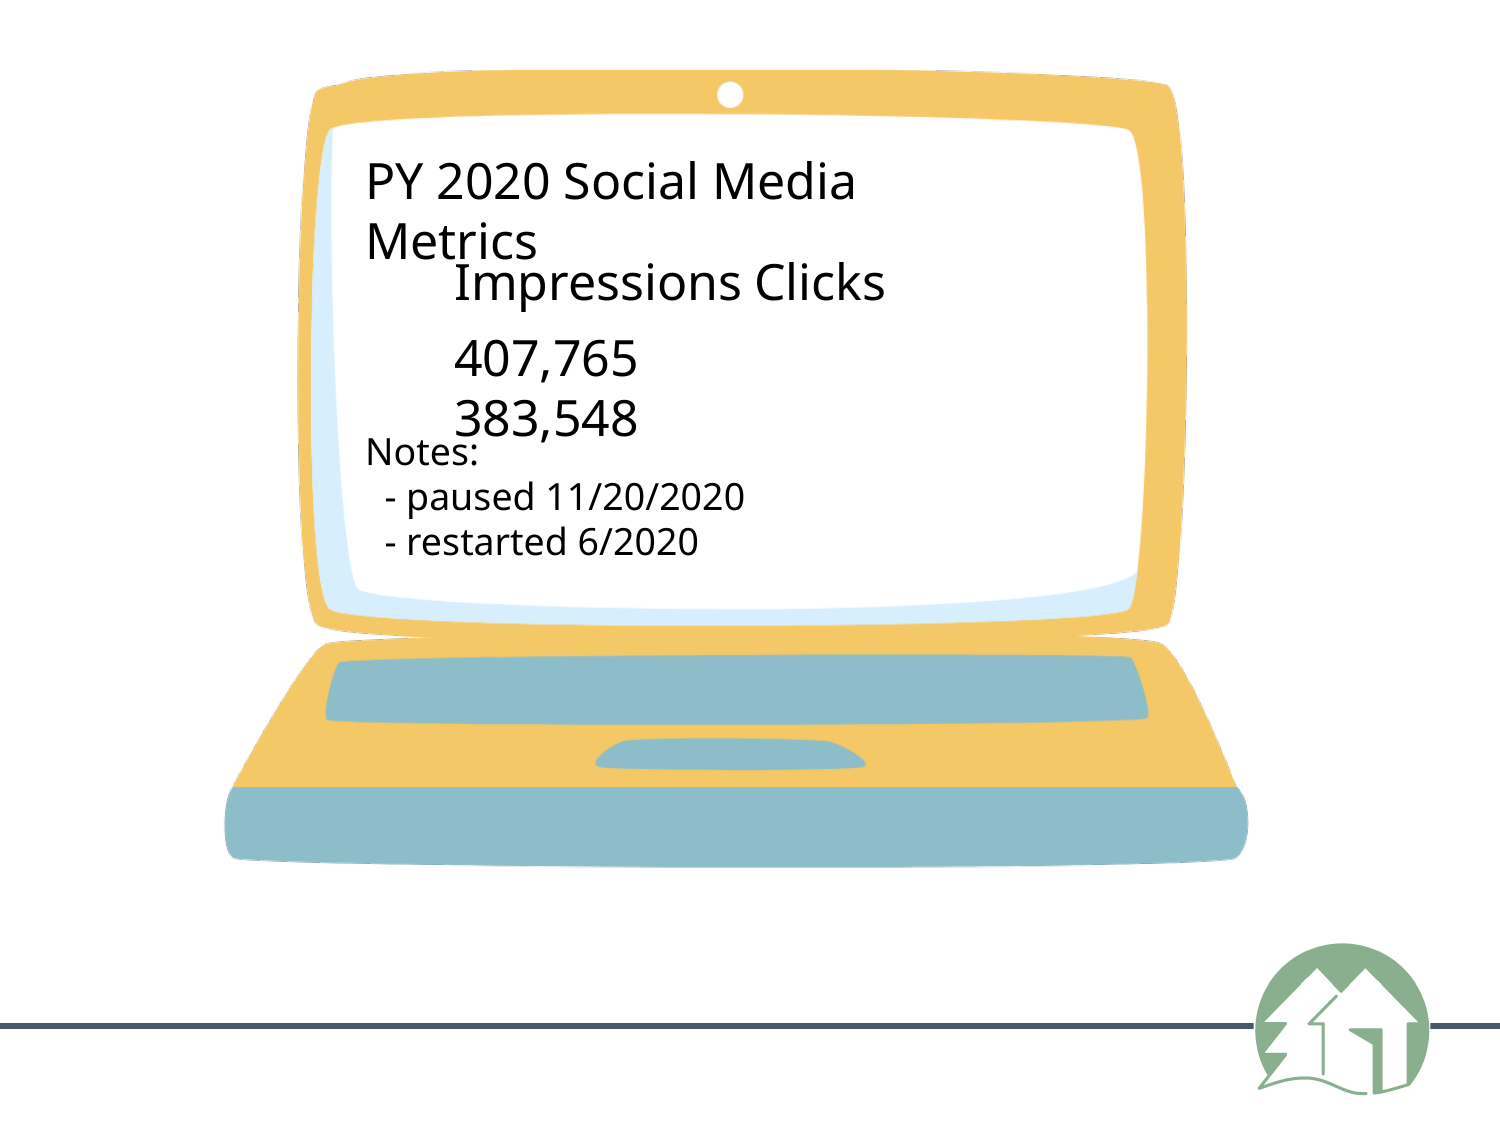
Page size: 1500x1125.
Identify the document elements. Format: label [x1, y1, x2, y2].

picture [1253, 940, 1431, 1099]
picture [190, 70, 1252, 876]
text_box [439, 243, 1085, 395]
